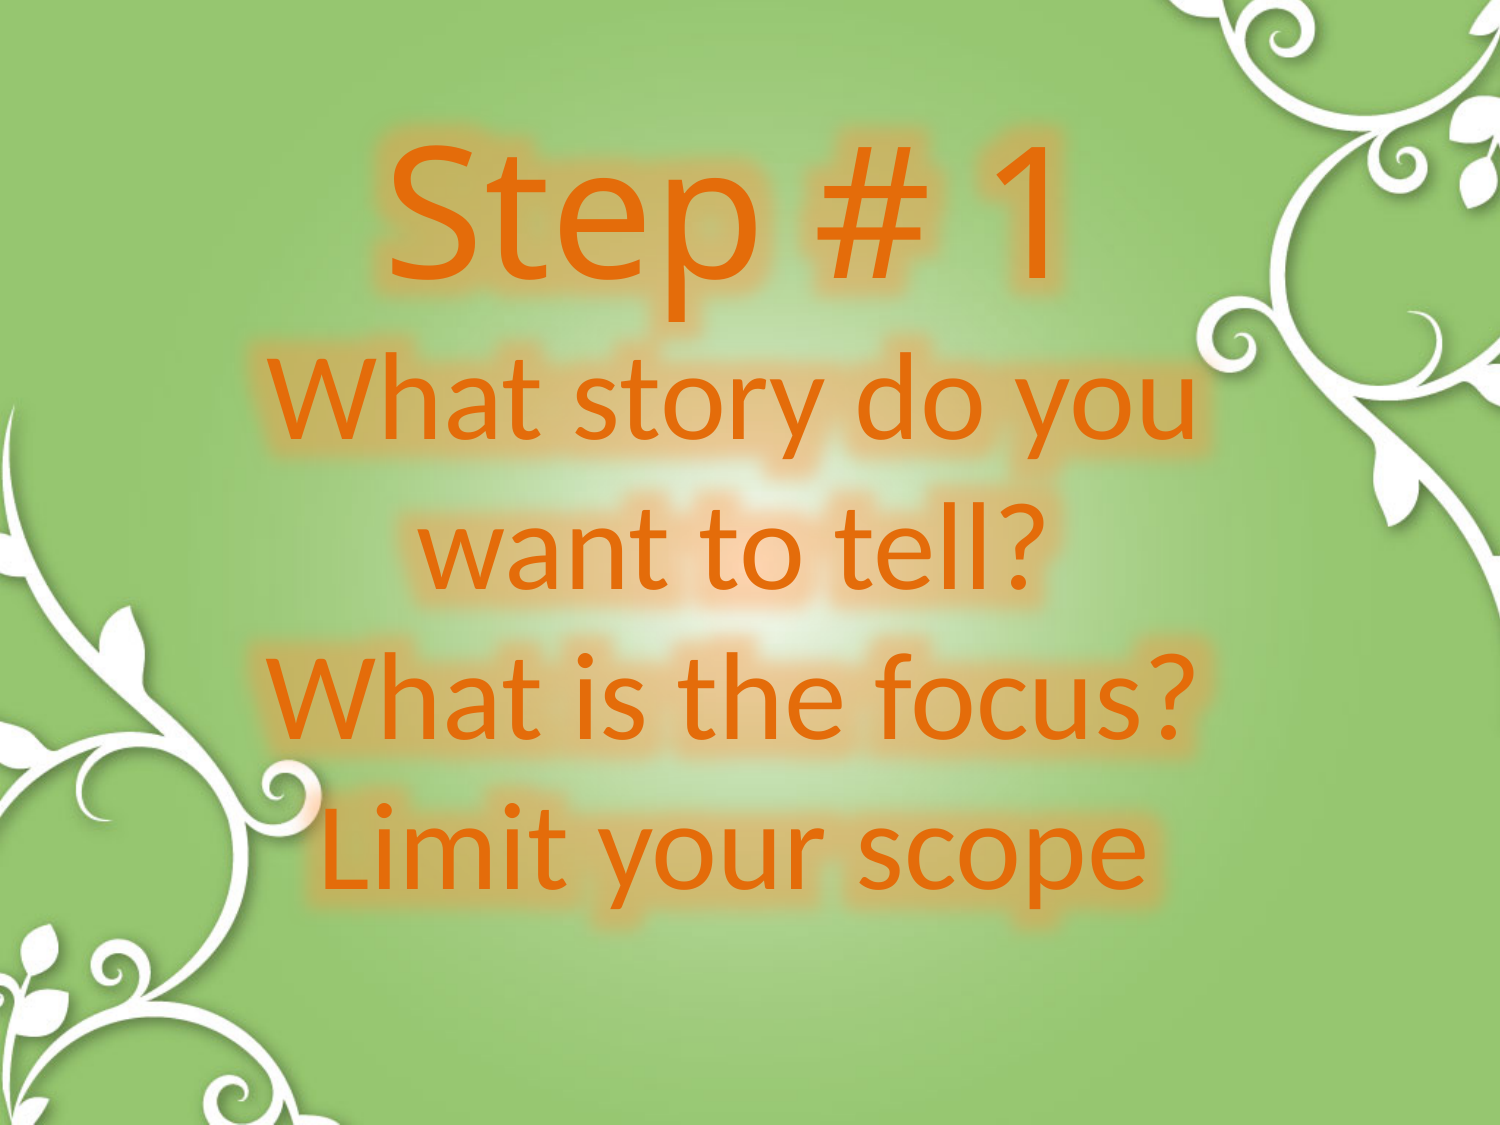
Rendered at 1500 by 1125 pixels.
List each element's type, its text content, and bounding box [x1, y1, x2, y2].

picture [0, 0, 1500, 1125]
text_box Step # 1 What story do you want to tell? What is the focus? Limit your scope [127, 87, 1341, 923]
